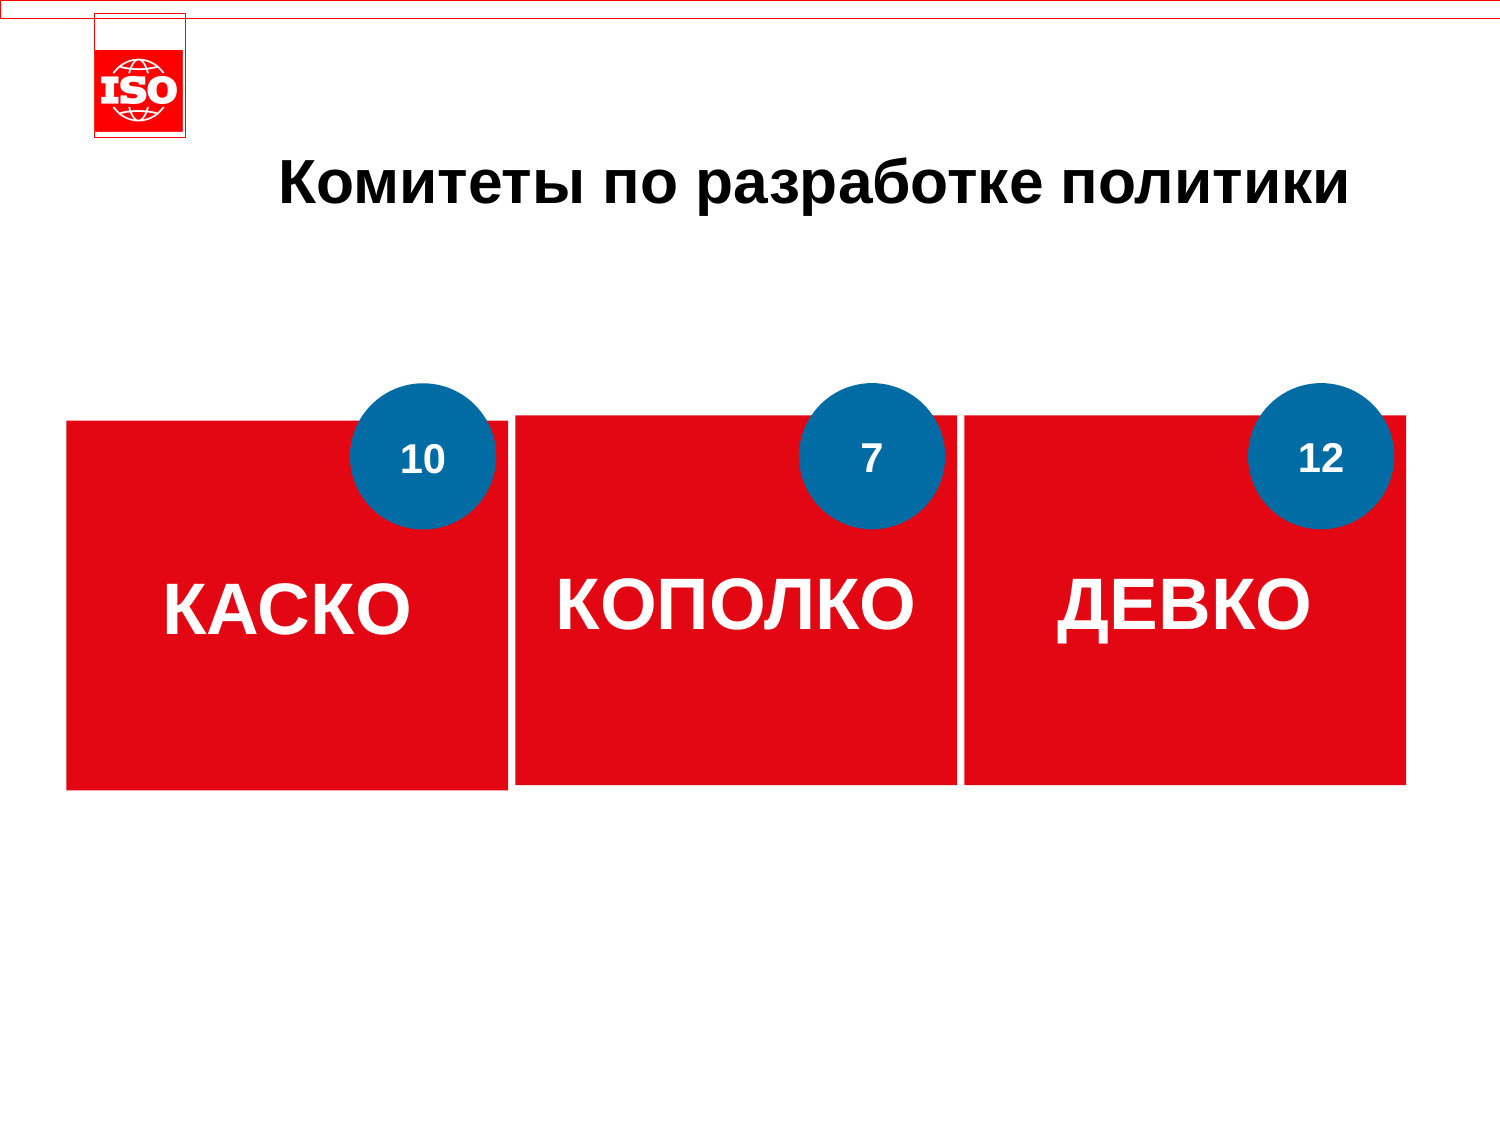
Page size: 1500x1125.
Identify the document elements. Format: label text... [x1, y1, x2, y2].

title Комитеты по разработке политики [205, 107, 1424, 250]
text_box 7 [796, 380, 948, 532]
text_box 12 [1245, 380, 1397, 532]
text_box 10 [347, 381, 499, 532]
text_box КОПОЛКО [513, 413, 959, 787]
text_box ДЕВКО [962, 413, 1408, 787]
text_box КАСКО [64, 419, 510, 792]
